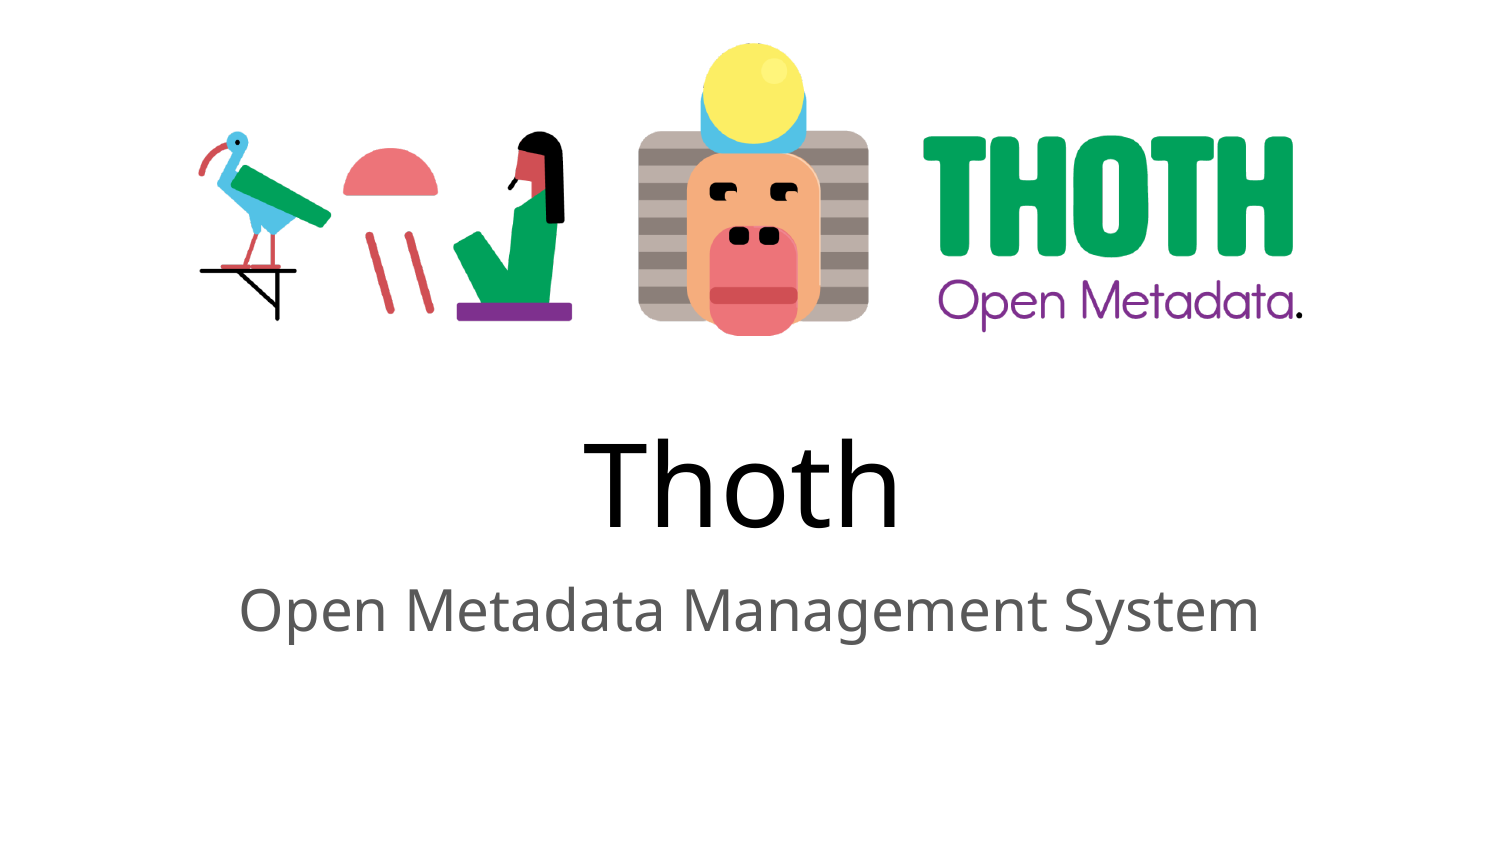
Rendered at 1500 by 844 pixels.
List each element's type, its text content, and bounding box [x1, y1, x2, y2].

picture [161, 13, 1339, 365]
title Thoth [45, 414, 1444, 566]
subtitle Open Metadata Management System [51, 558, 1449, 689]
